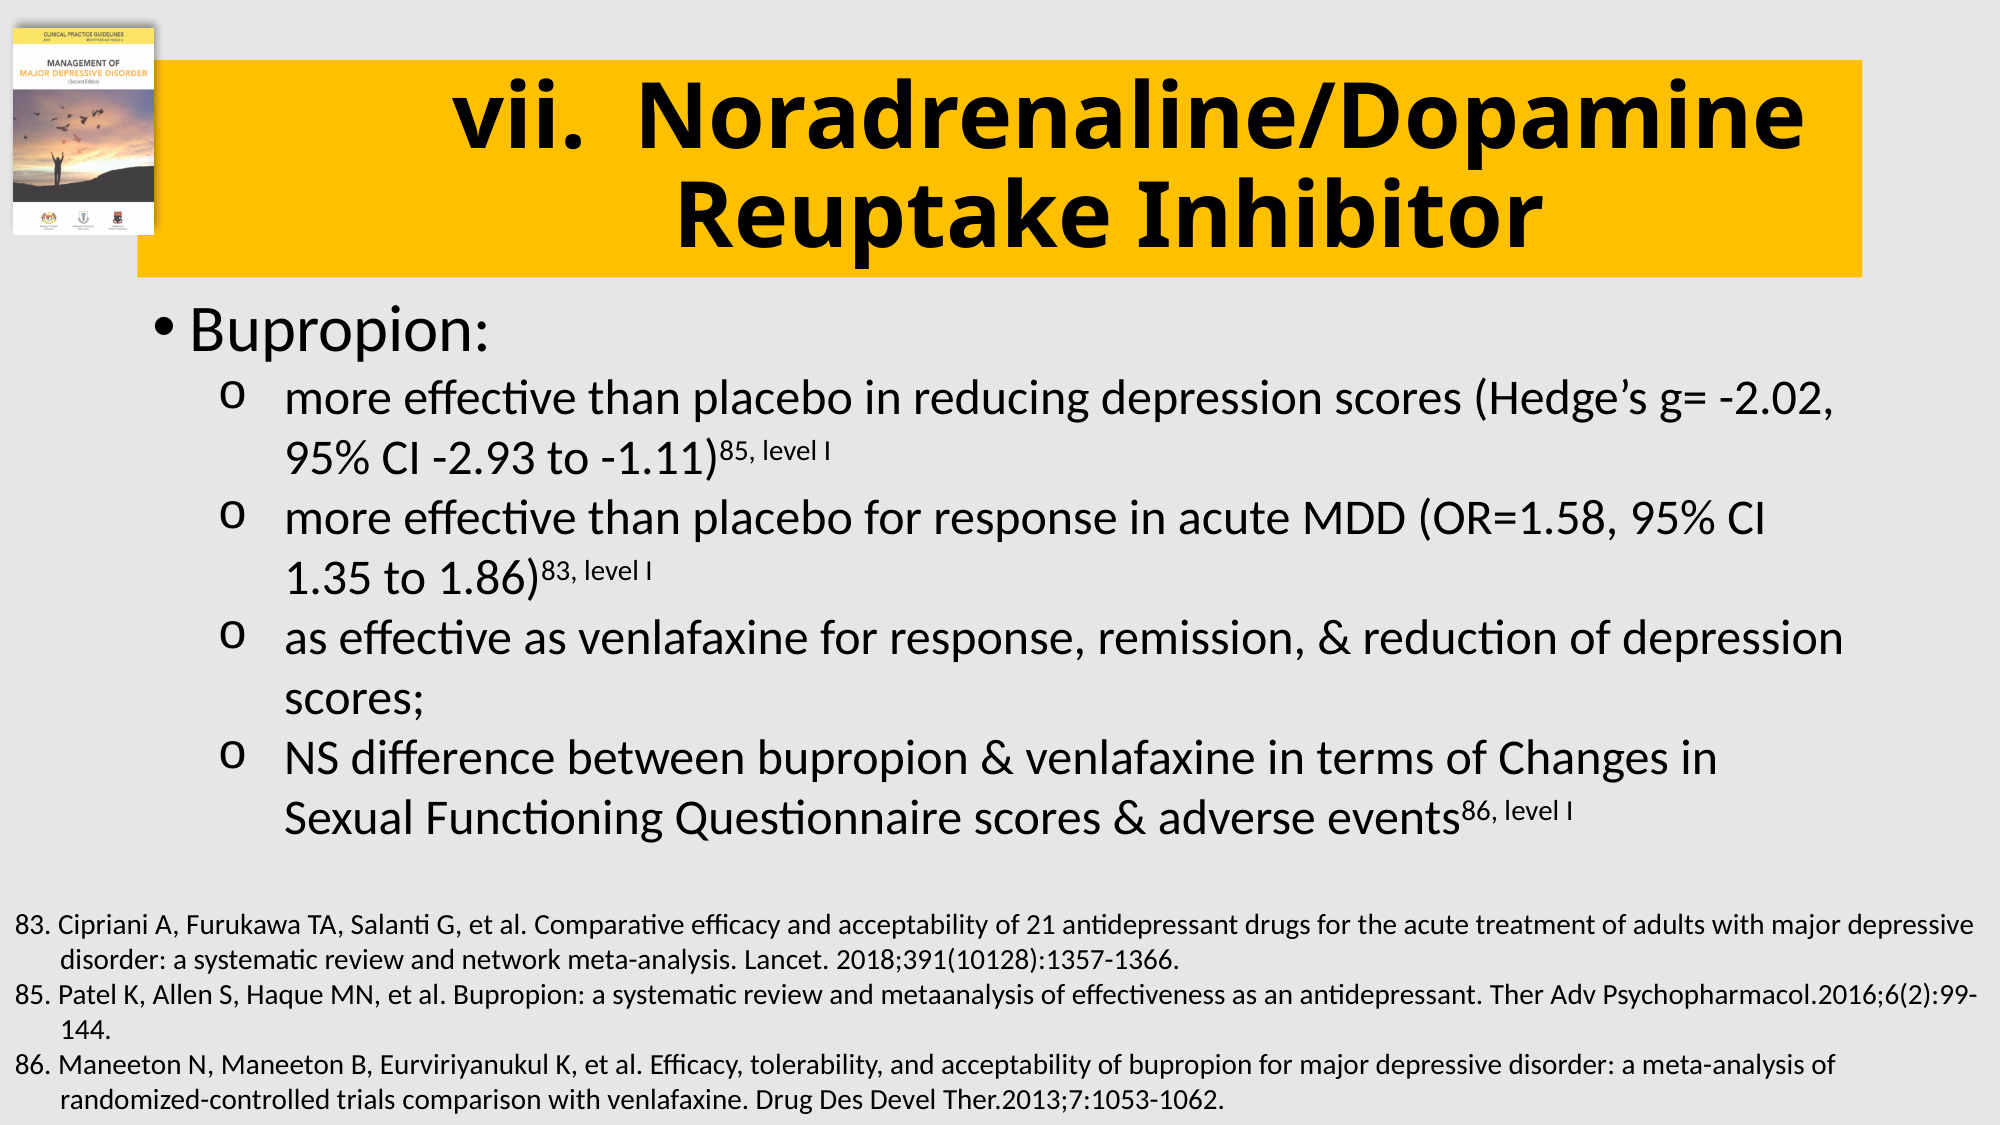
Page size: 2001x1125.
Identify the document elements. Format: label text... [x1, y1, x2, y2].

list Bupropion: more effective than placebo in reducing depression scores (Hedge’s g= -2.02, 95% CI -2.93 to -1.11)85, level I more effective than placebo for response in acute MDD (OR=1.58, 95% CI 1.35 to 1.86)83, level I as effective as venlafaxine for response, remission, & reduction of depression scores; NS difference between bupropion & venlafaxine in terms of Changes in Sexual Functioning Questionnaire scores & adverse events86, level I [137, 277, 1863, 897]
title vii. Noradrenaline/Dopamine Reuptake Inhibitor [137, 59, 1863, 277]
text_box 83. Cipriani A, Furukawa TA, Salanti G, et al. Comparative efficacy and acceptability of 21 antidepressant drugs for the acute treatment of adults with major depressive disorder: a systematic review and network meta-analysis. Lancet. 2018;391(10128):1357-1366. 85. Patel K, Allen S, Haque MN, et al. Bupropion: a systematic review and metaanalysis of effectiveness as an antidepressant. Ther Adv Psychopharmacol.2016;6(2):99- 144. 86. Maneeton N, Maneeton B, Eurviriyanukul K, et al. Efficacy, tolerability, and acceptability of bupropion for major depressive disorder: a meta-analysis of randomized-controlled trials comparison with venlafaxine. Drug Des Devel Ther.2013;7:1053-1062. [0, 897, 2000, 1123]
picture [13, 28, 154, 235]
